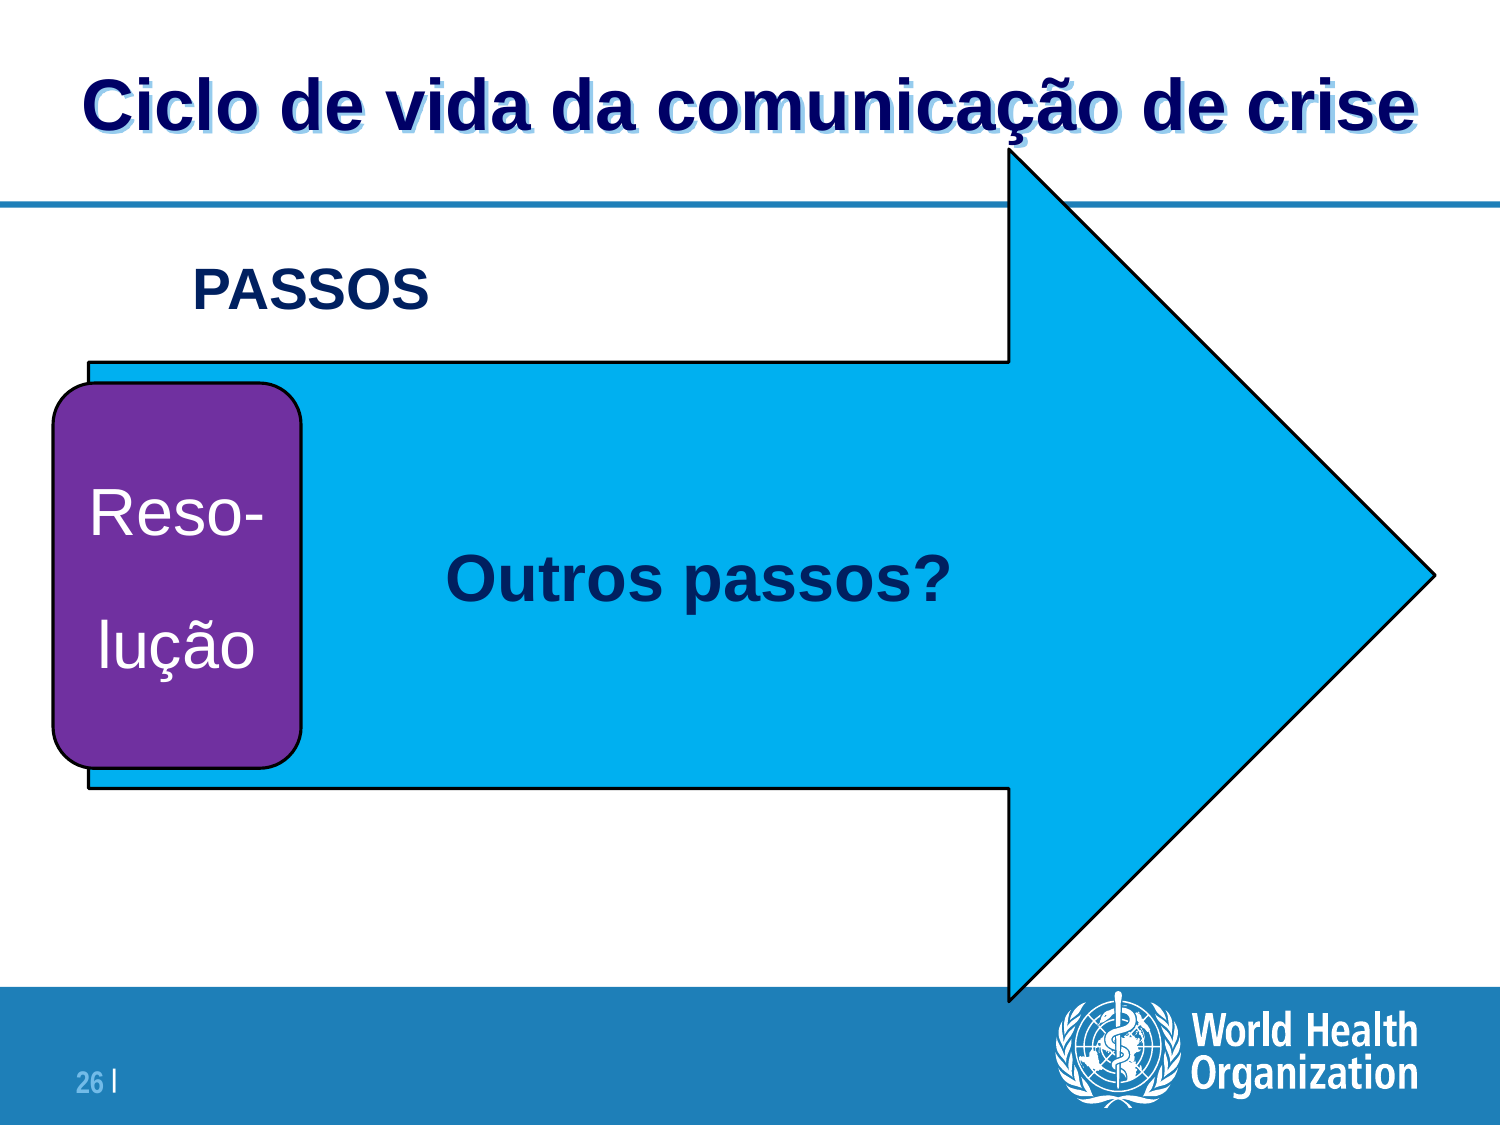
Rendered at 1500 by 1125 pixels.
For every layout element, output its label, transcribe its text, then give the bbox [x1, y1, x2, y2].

text_box [88, 149, 1436, 1002]
text_box Reso- lução [53, 383, 302, 769]
text_box PASSOS [177, 243, 446, 329]
text_box Outros passos? [430, 527, 1376, 668]
title Ciclo de vida da comunicação de crise [0, 0, 1500, 204]
